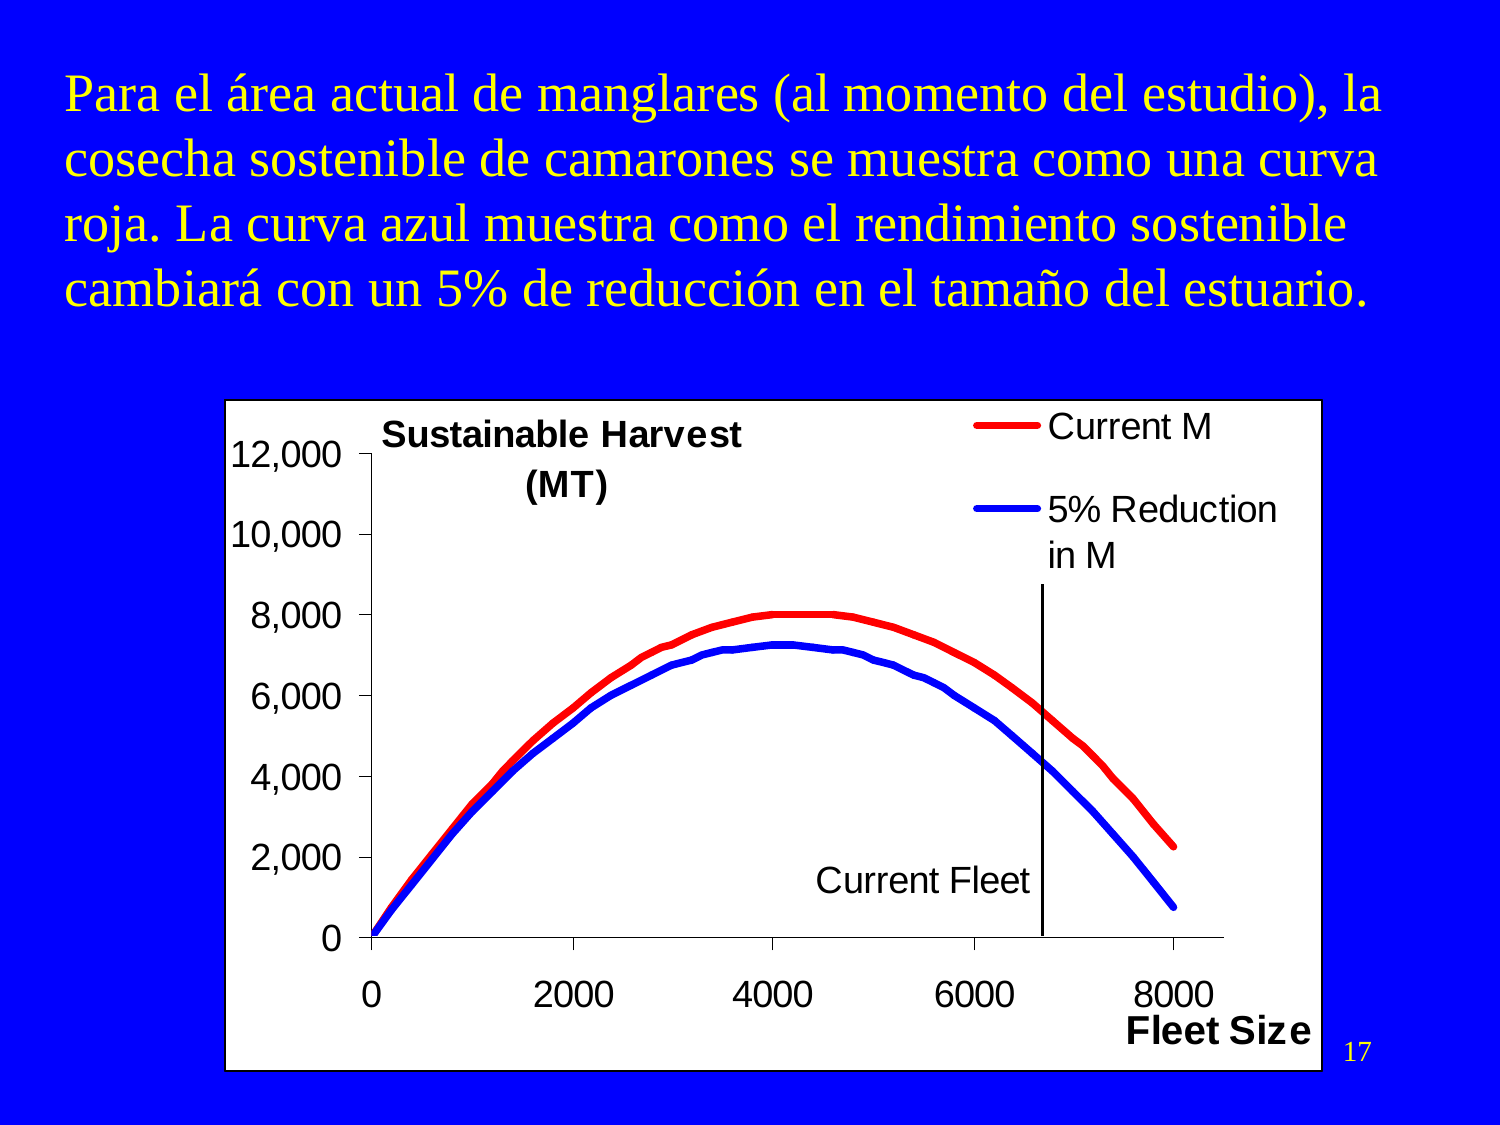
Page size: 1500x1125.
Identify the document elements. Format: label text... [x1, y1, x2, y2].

text_box Para el área actual de manglares (al momento del estudio), la cosecha sostenible de camarones se muestra como una curva roja. La curva azul muestra como el rendimiento sostenible cambiará con un 5% de reducción en el tamaño del estuario. [50, 49, 1425, 325]
slide_number 17 [1074, 1024, 1388, 1101]
picture [212, 387, 1338, 1085]
